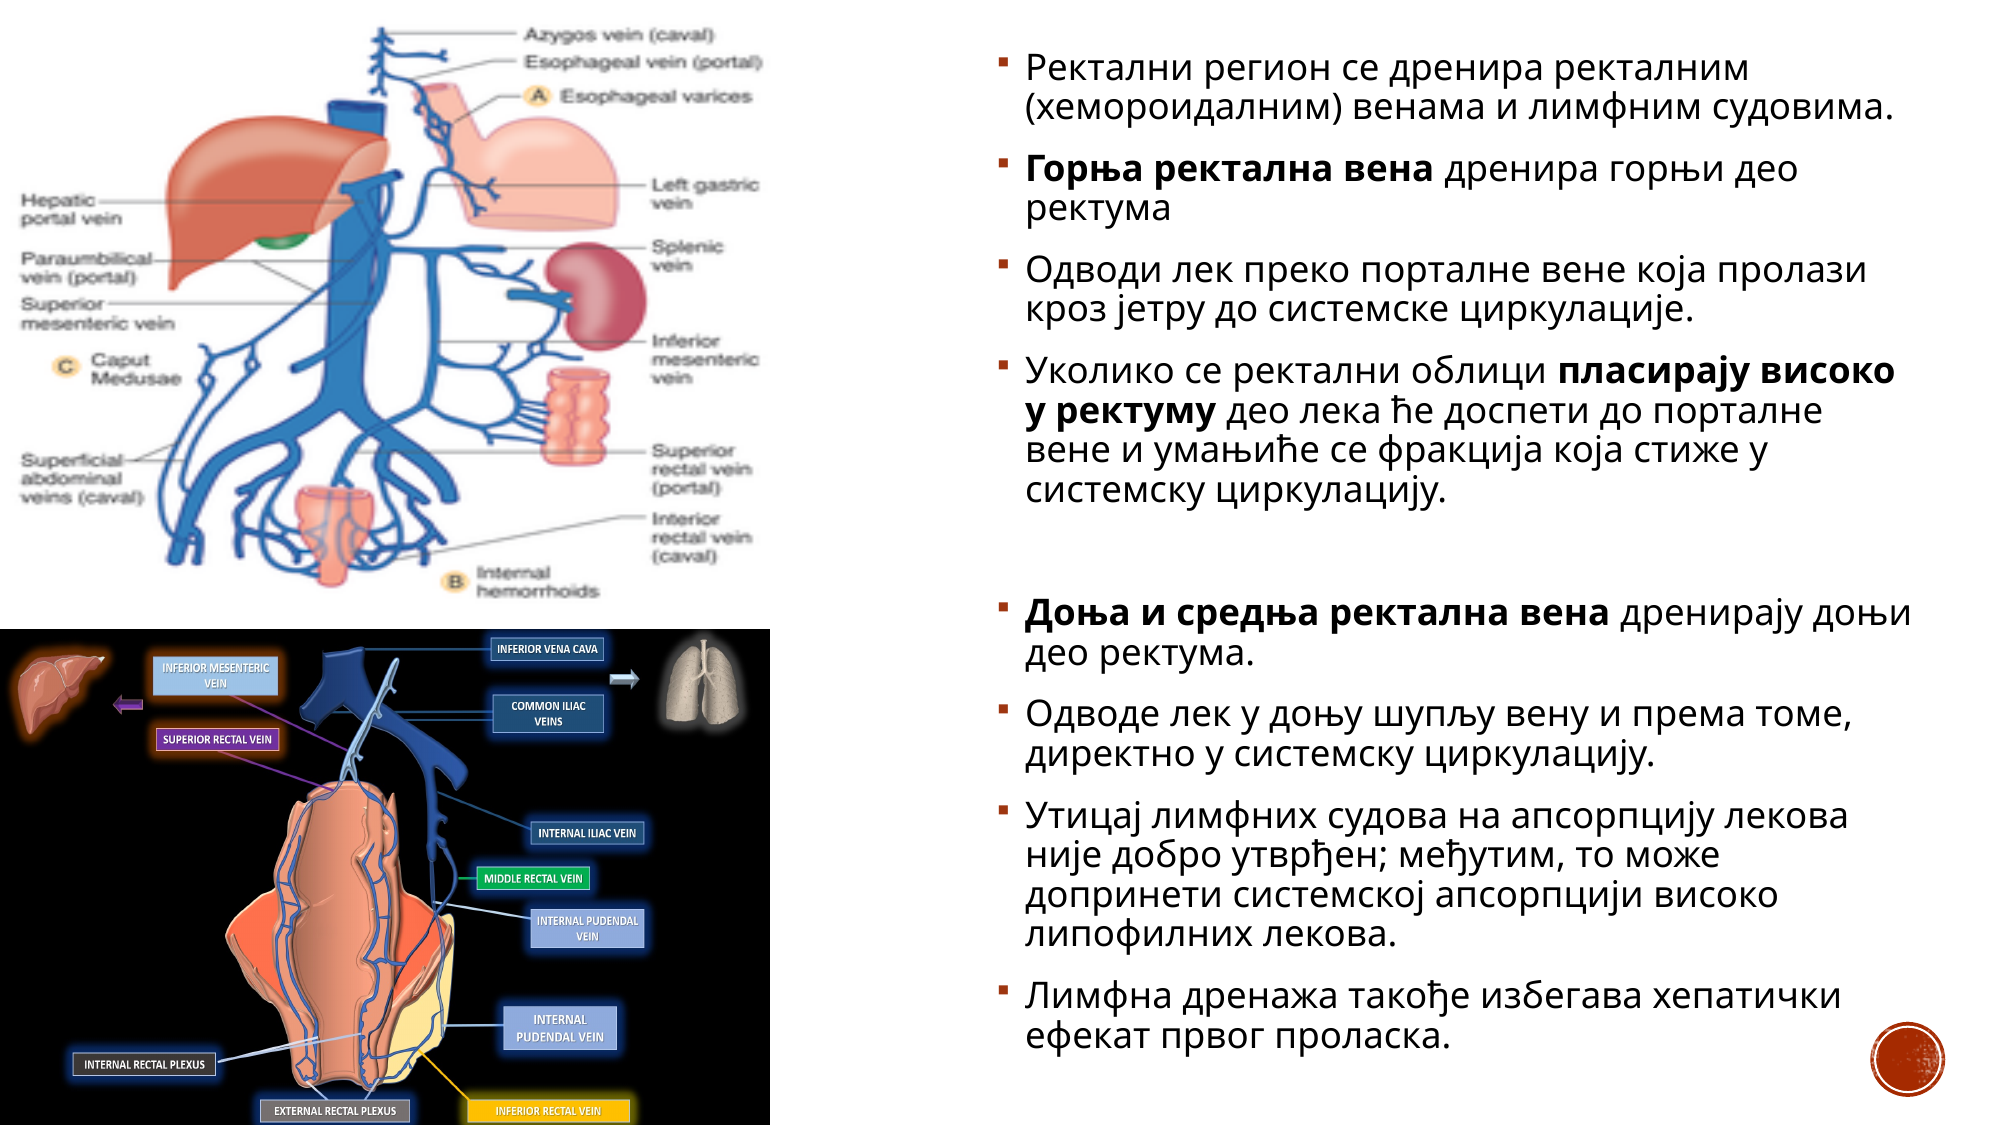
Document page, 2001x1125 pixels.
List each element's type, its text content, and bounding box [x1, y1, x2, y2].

picture [0, 629, 770, 1125]
list Ректални регион се дренира ректалним (хемороидaлним) венама и лимфним судовима. Горња ректална вена дренира горњи део ректума Одводи лек преко порталне вене која пролази кроз јетру до системске циркулације. Уколико се ректални облици пласирају високо у ректуму део лека ће доспети до порталне вене и умањиће се фракција која стиже у системску циркулацију. Доња и средња ректална венa дренирају доњи део ректума. Одводе лек у доњу шупљу вену и према томе, директно у системску циркулацију. Утицај лимфних судова на апсорпцију лекова није добро утврђен; међутим, то може допринети системској апсорпцији високо липофилних лекова. Лимфна дренажа такође избегава хепатички ефекат првог проласка. [981, 40, 1932, 1078]
picture [0, 18, 797, 614]
